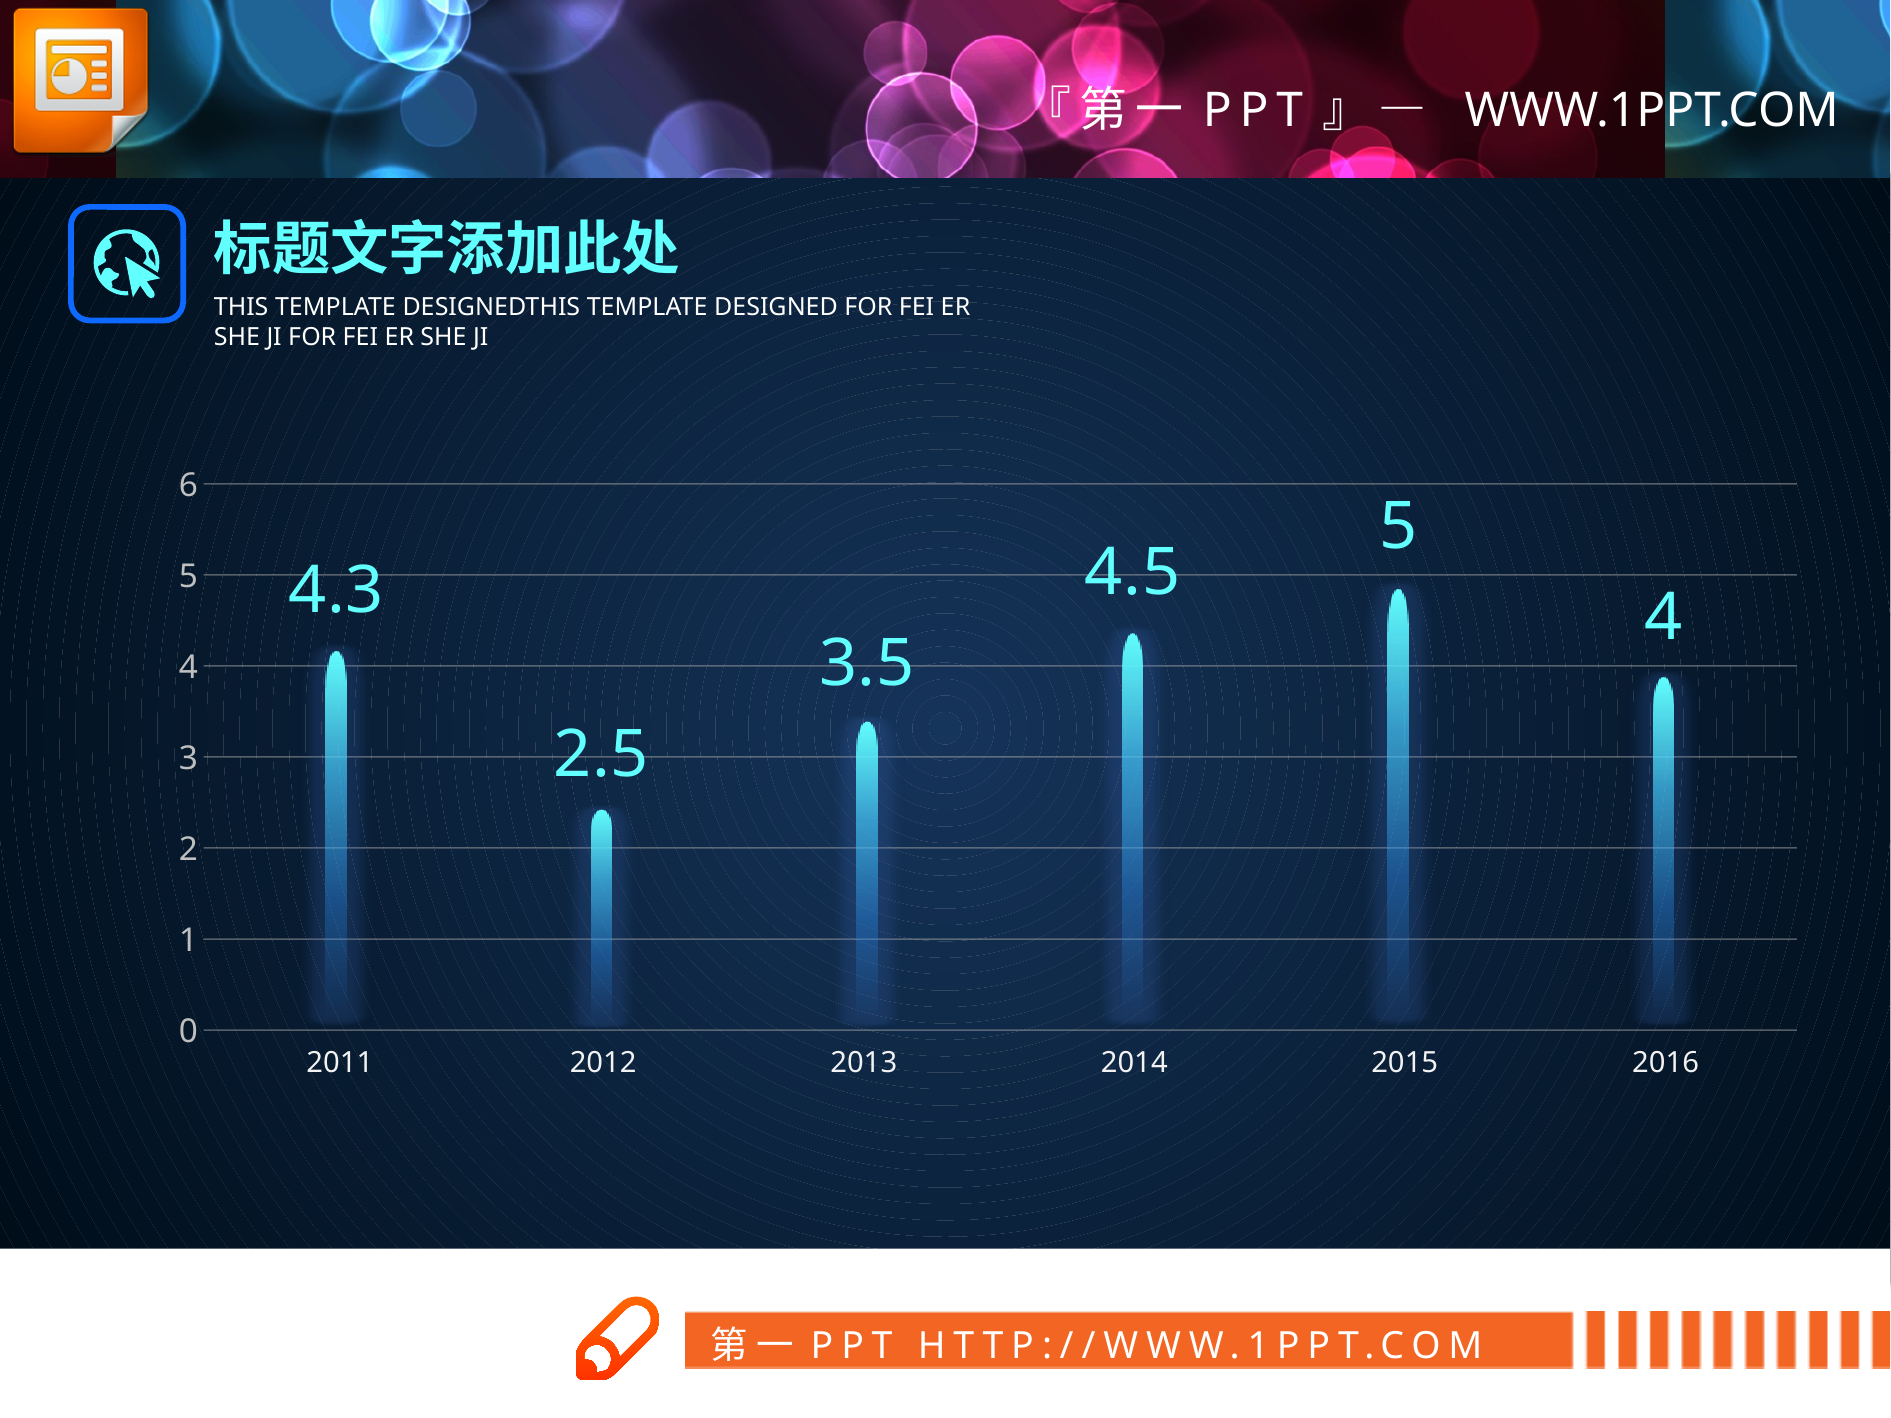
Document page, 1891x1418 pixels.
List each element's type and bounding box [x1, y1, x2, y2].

picture [685, 1311, 1891, 1369]
text_box [144, 461, 1827, 1087]
text_box [70, 203, 1000, 329]
picture [0, 0, 1891, 178]
